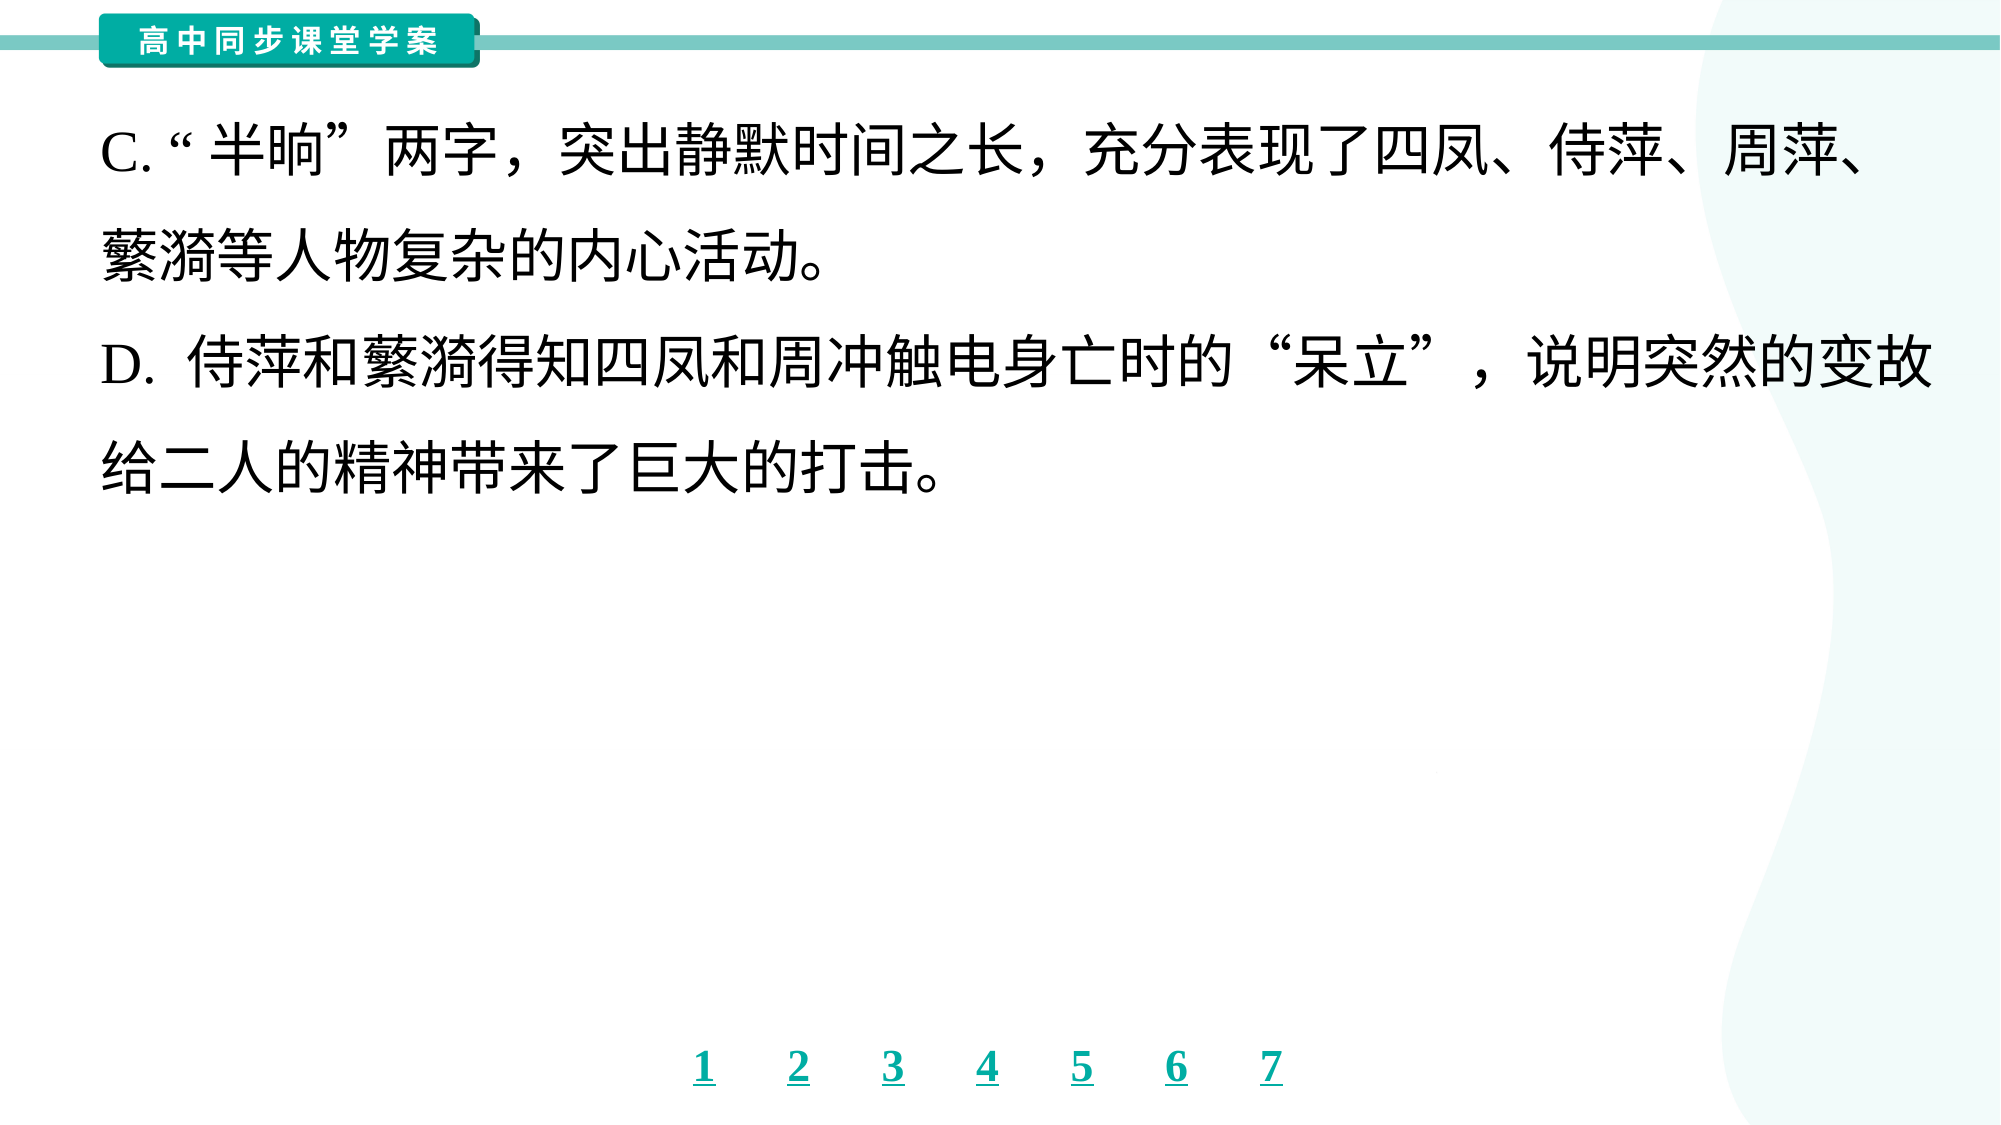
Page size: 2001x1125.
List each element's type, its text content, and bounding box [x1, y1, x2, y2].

picture [0, 0, 2000, 1125]
text_box C. “半晌”两字，突出静默时间之长，充分表现了四凤、侍萍、周萍、 蘩漪等人物复杂的内心活动。 D. 侍萍和蘩漪得知四凤和周冲触电身亡时的“呆立”，说明突然的变故 给二人的精神带来了巨大的打击。 [100, 76, 1899, 502]
